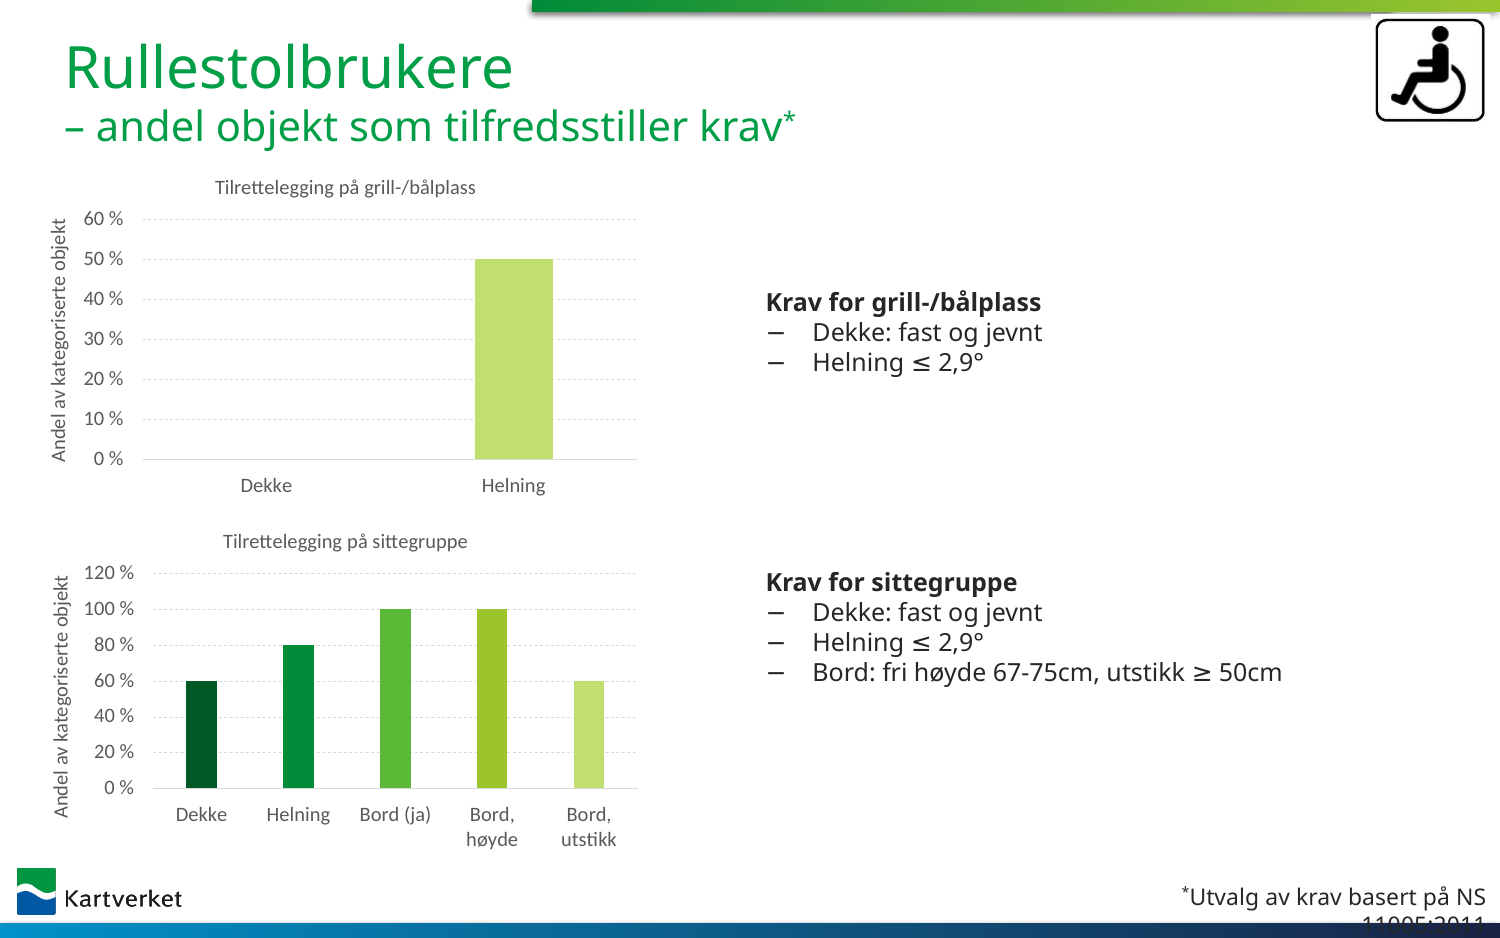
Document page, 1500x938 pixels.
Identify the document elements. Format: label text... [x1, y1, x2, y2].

picture [1371, 13, 1491, 127]
text_box Rullestolbrukere – andel objekt som tilfredsstiller krav* [49, 14, 1431, 158]
picture [41, 166, 650, 505]
text_box *Utvalg av krav basert på NS 11005:2011 [1068, 873, 1500, 938]
text_box Krav for sittegruppe Dekke: fast og jevnt Helning ≤ 2,9° Bord: fri høyde 67-75cm, utstikk ≥ 50cm [750, 559, 1500, 694]
picture [41, 520, 650, 859]
text_box Krav for grill-/bålplass Dekke: fast og jevnt Helning ≤ 2,9° [750, 279, 1452, 384]
